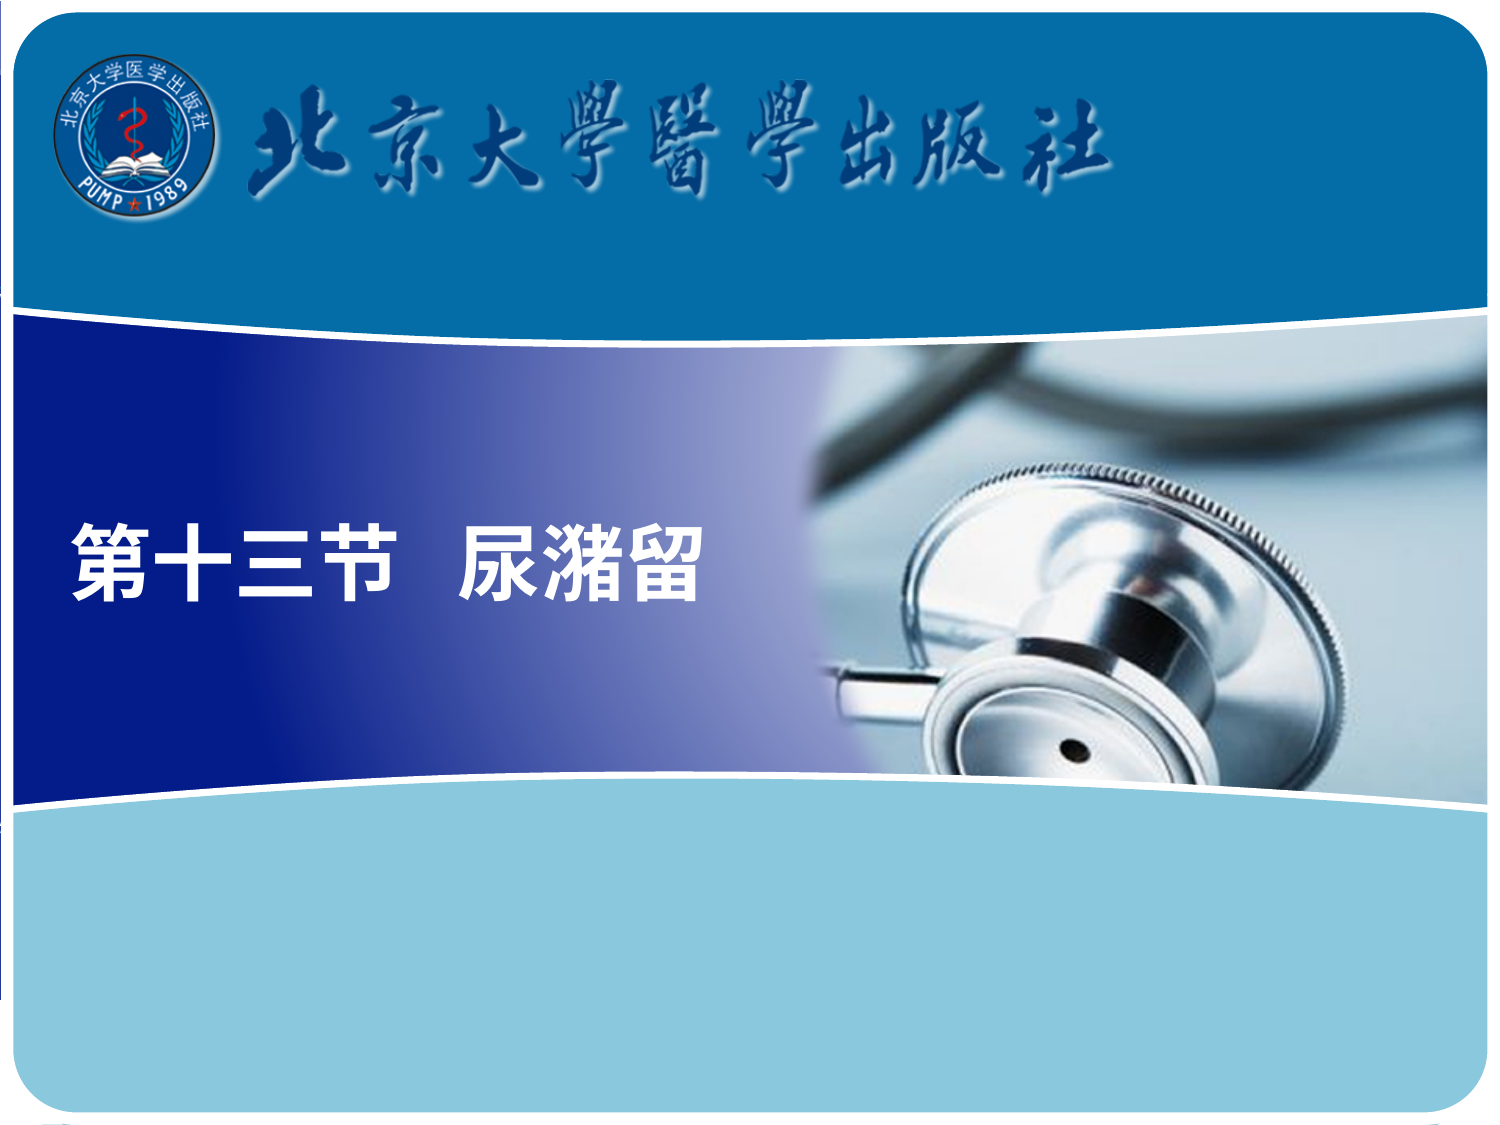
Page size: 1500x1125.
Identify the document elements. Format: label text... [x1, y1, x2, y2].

picture [53, 54, 1117, 225]
title 第十三节 尿潴留 [52, 373, 904, 749]
picture [14, 315, 1487, 805]
